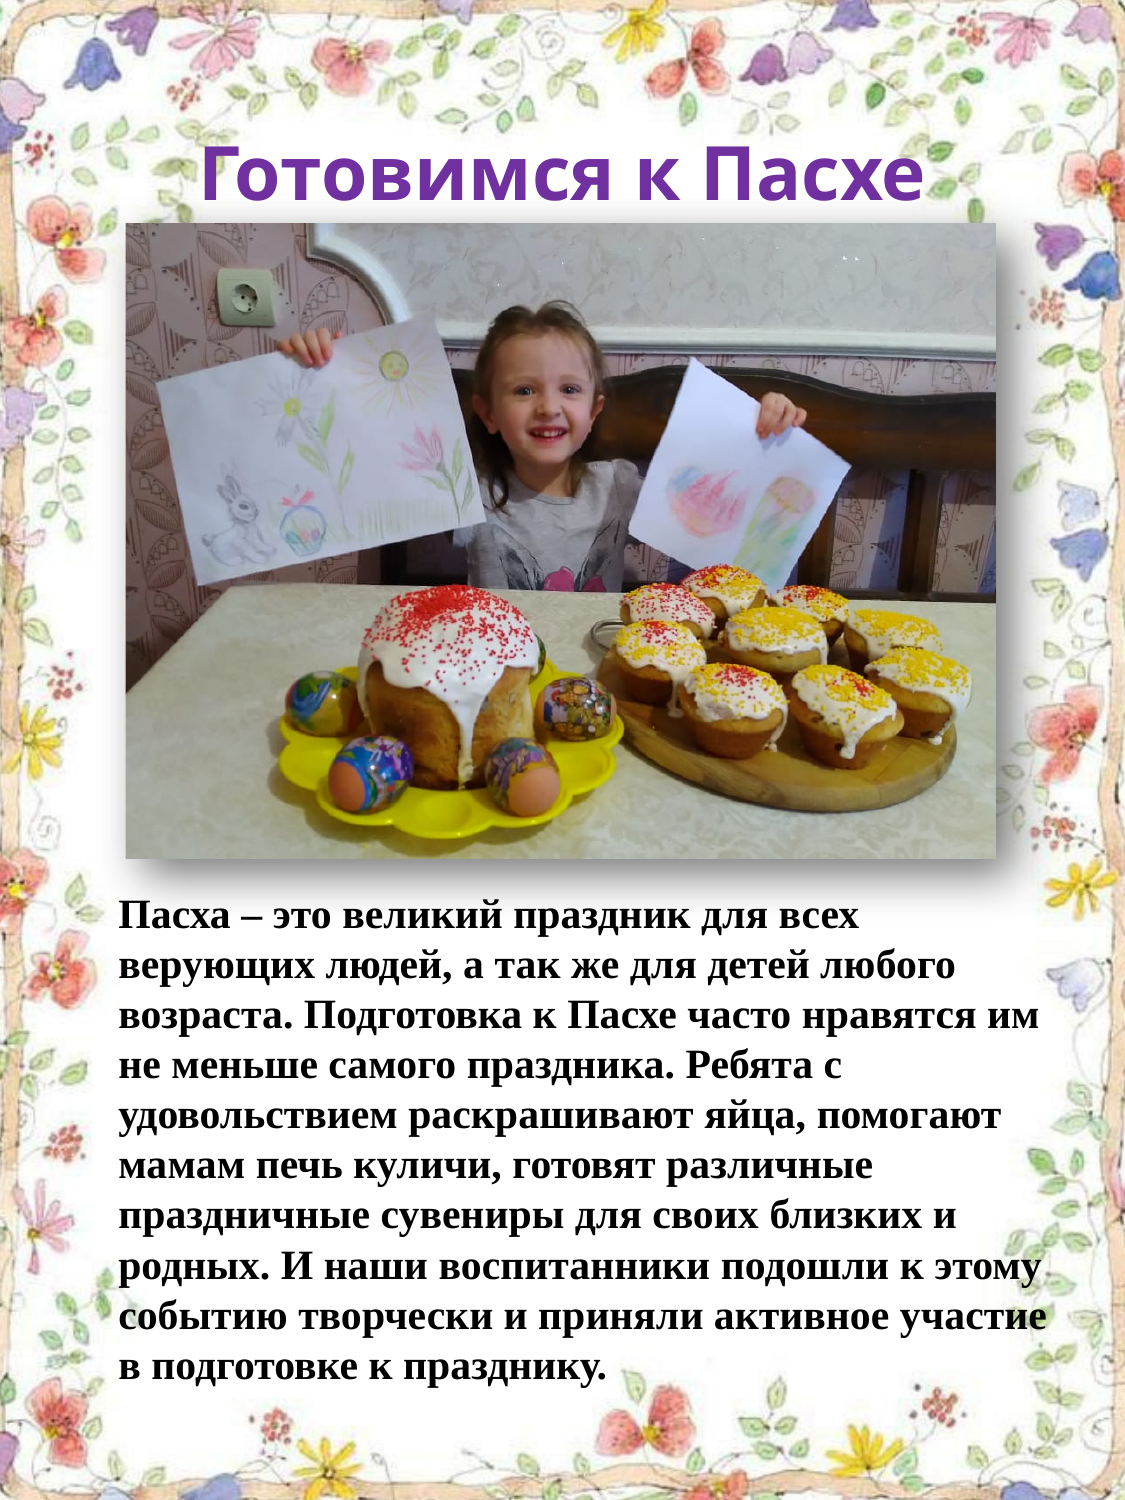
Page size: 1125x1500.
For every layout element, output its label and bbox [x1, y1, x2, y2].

text_box [0, 0, 1125, 1500]
